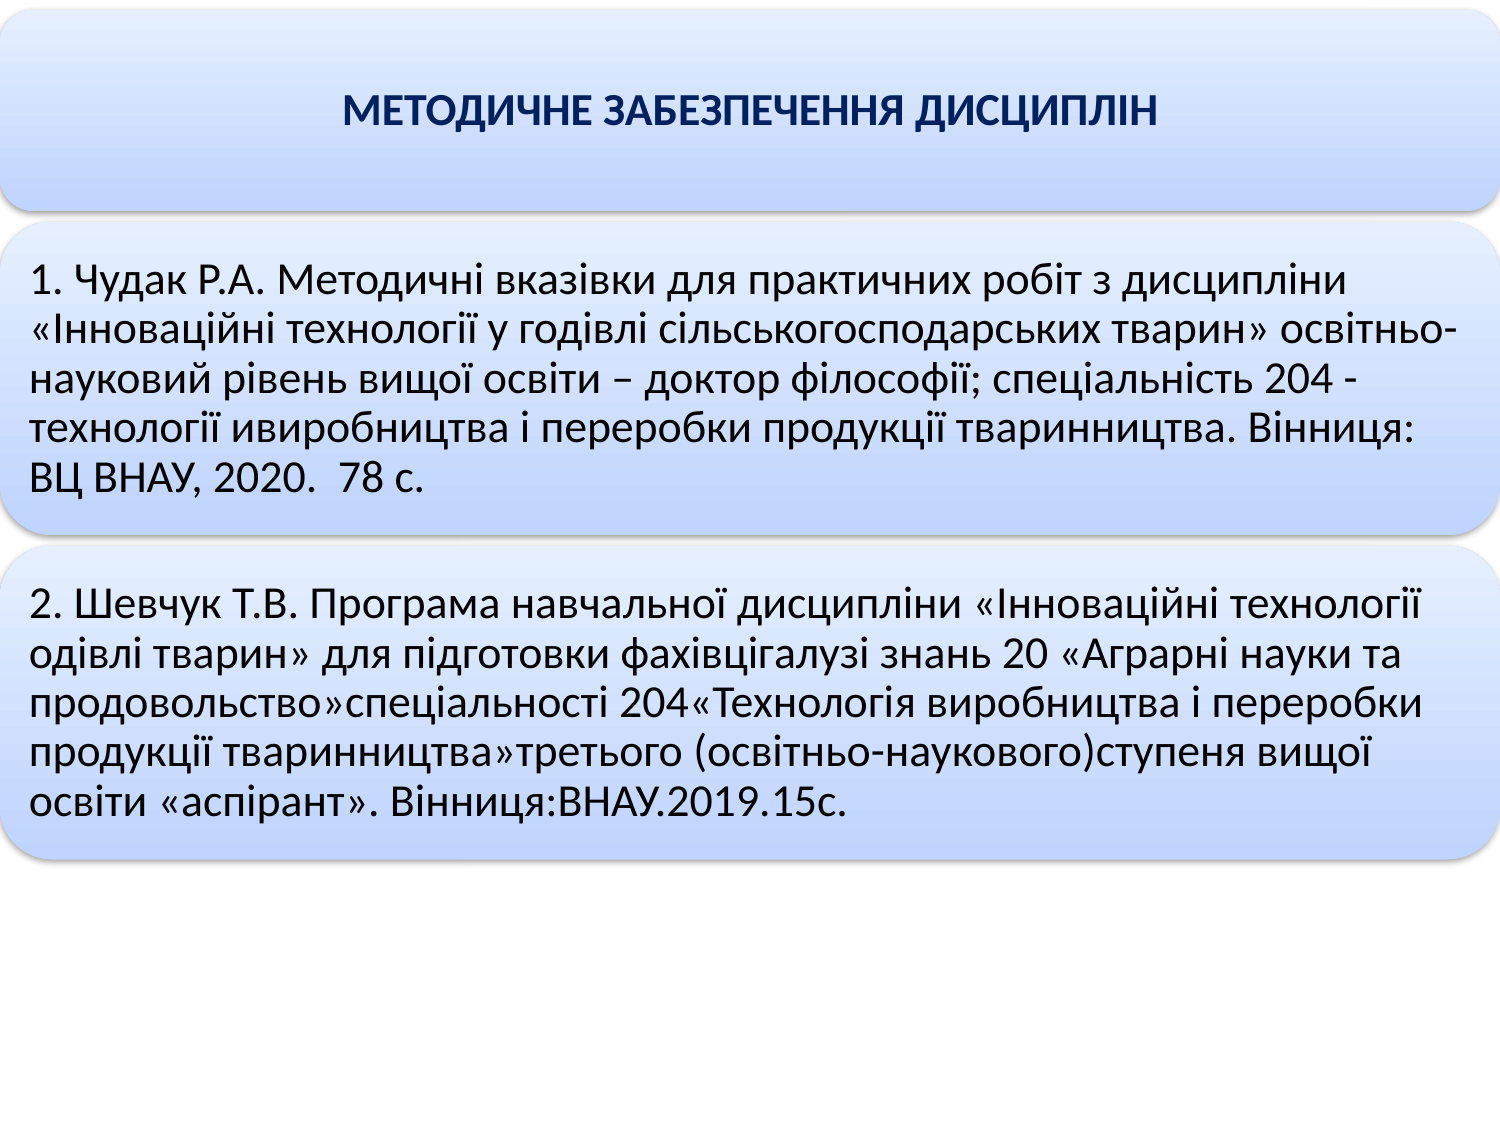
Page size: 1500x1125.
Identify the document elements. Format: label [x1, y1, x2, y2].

text_box [0, 0, 1500, 870]
